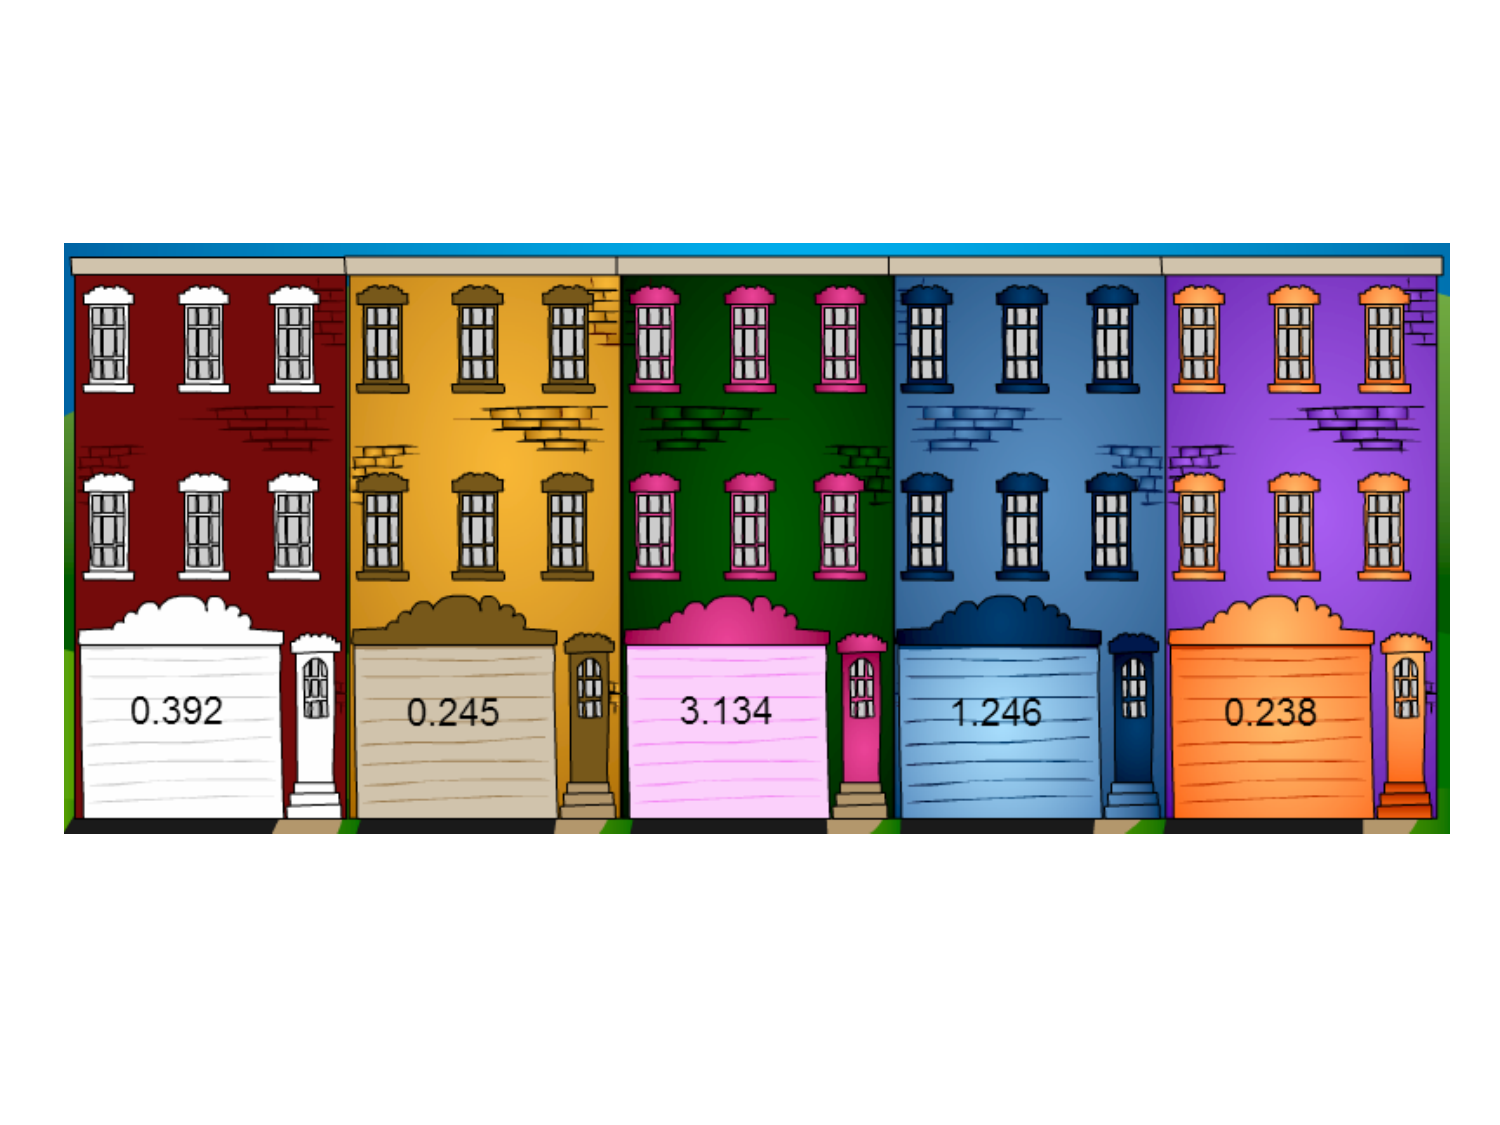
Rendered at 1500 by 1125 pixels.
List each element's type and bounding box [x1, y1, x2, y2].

picture [64, 243, 1450, 835]
